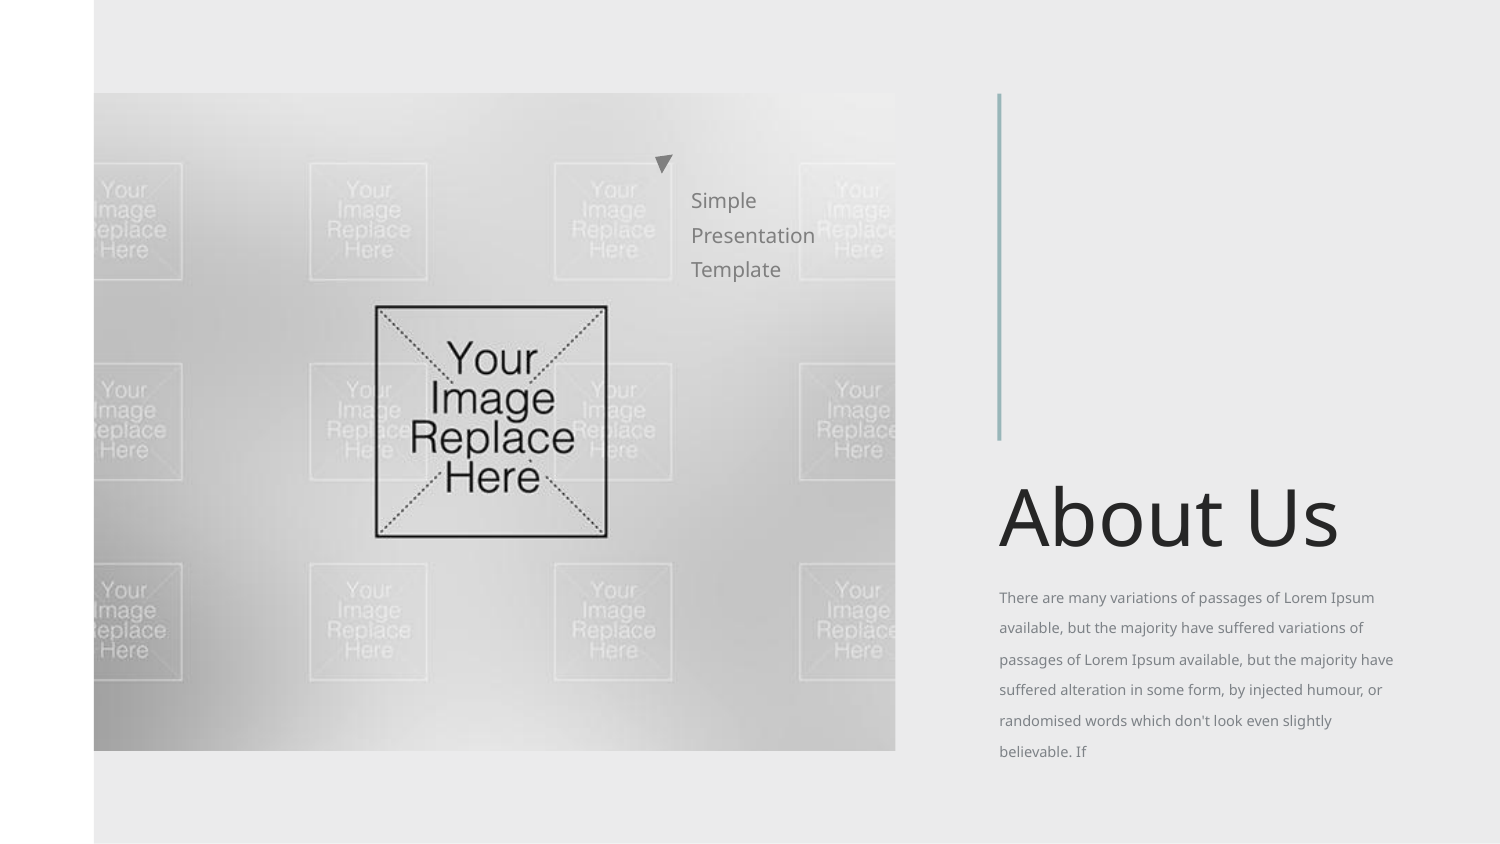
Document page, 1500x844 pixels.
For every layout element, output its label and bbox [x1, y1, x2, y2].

text_box [987, 461, 1407, 751]
picture [93, 93, 896, 751]
text_box [93, 0, 1500, 844]
text_box [649, 147, 850, 268]
